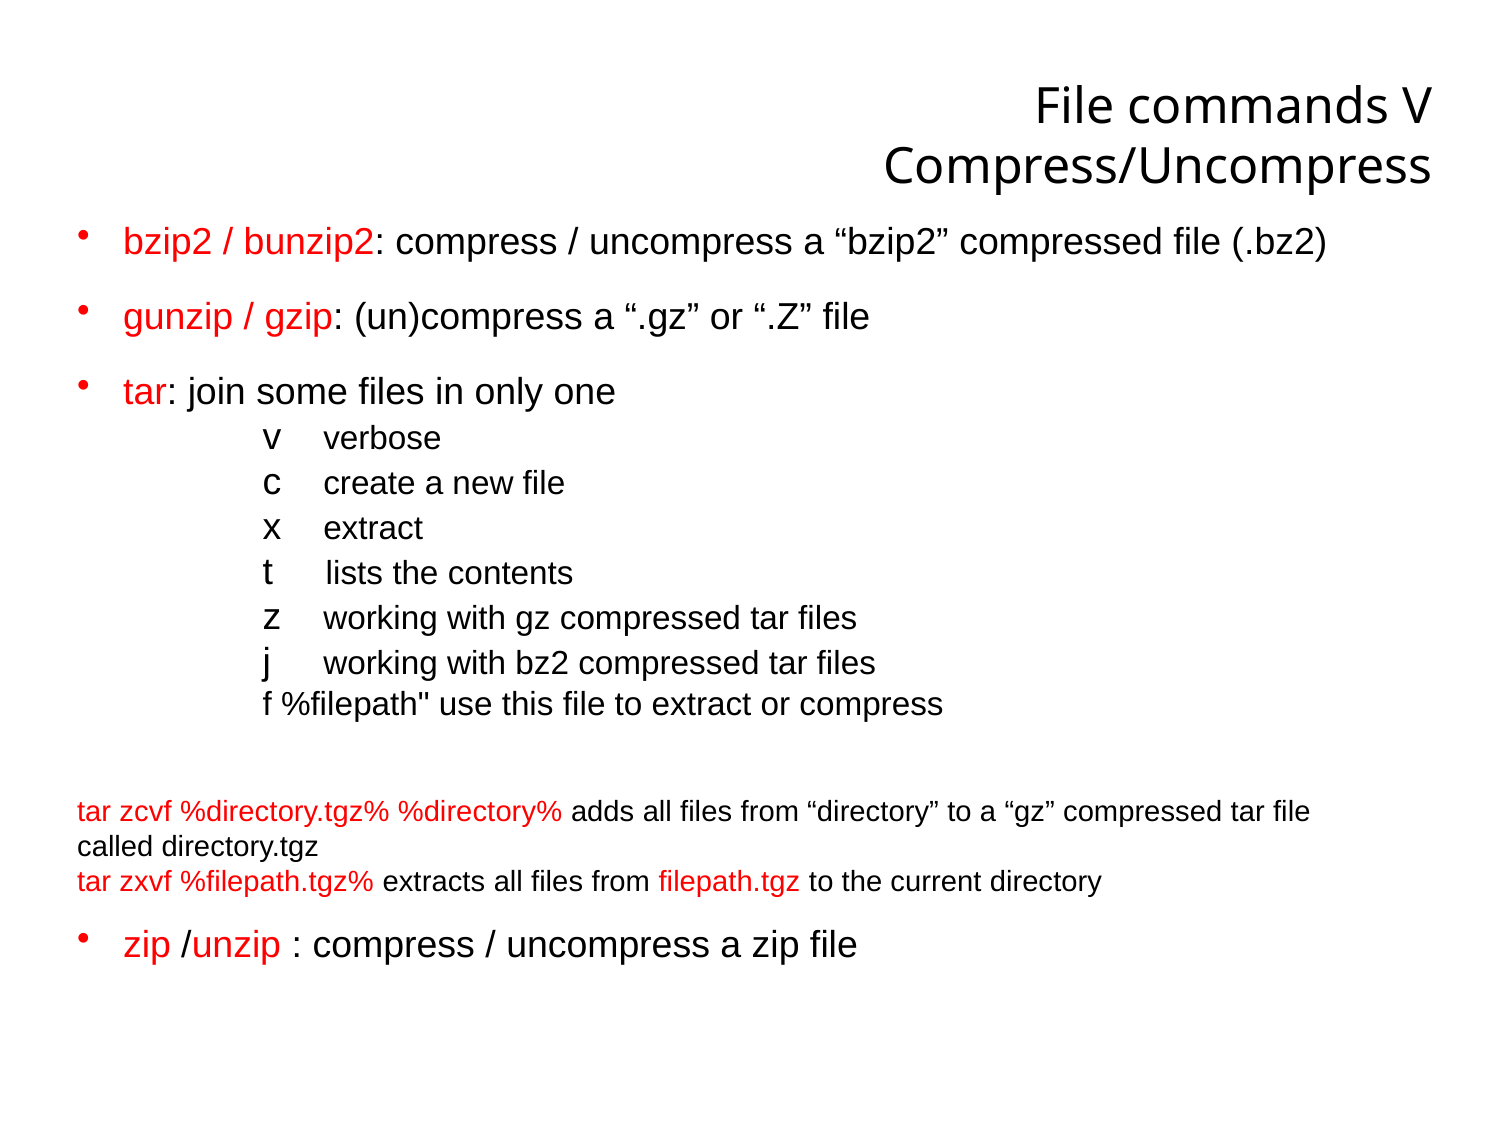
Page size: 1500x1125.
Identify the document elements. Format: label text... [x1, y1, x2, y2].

text_box bzip2 / bunzip2: compress / uncompress a “bzip2” compressed file (.bz2) gunzip / gzip: (un)compress a “.gz” or “.Z” file tar: join some files in only one v verbose c create a new file x extract t lists the contents z working with gz compressed tar files j working with bz2 compressed tar files f %filepath" use this file to extract or compress tar zcvf %directory.tgz% %directory% adds all files from “directory” to a “gz” compressed tar file called directory.tgz tar zxvf %filepath.tgz% extracts all files from filepath.tgz to the current directory zip /unzip : compress / uncompress a zip file [62, 209, 1400, 973]
text_box File commands V Compress/Uncompress [868, 65, 1448, 201]
